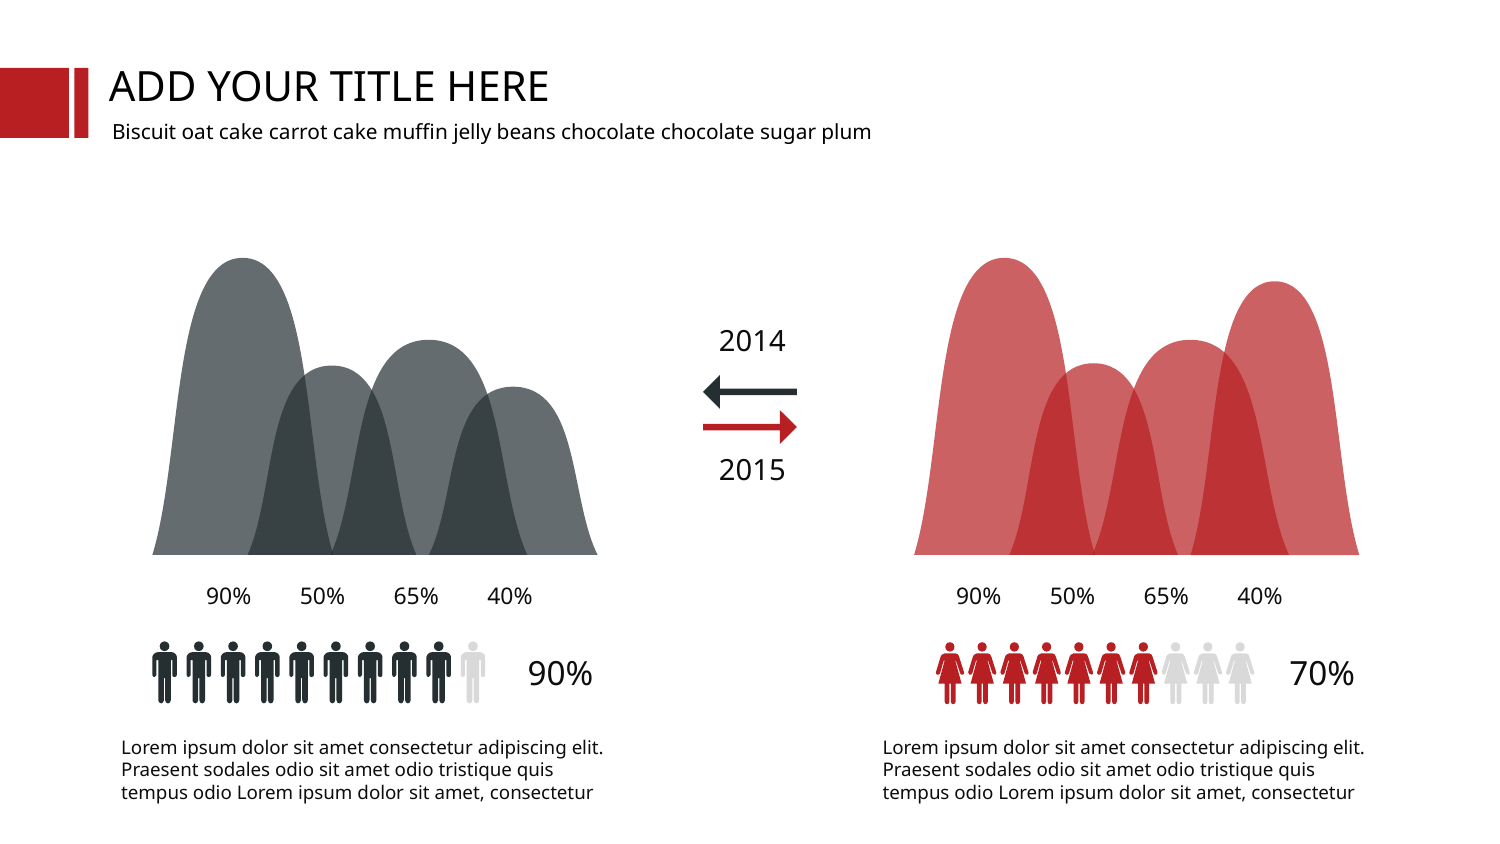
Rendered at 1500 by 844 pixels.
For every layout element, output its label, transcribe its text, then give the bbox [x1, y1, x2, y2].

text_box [1032, 642, 1062, 705]
text_box 65% [1128, 573, 1204, 617]
text_box Lorem ipsum dolor sit amet consectetur adipiscing elit. Praesent sodales odio sit amet odio tristique quis tempus odio Lorem ipsum dolor sit amet, consectetur [867, 728, 1396, 811]
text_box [1225, 642, 1255, 705]
text_box [702, 407, 799, 443]
text_box [328, 338, 488, 556]
text_box [1007, 362, 1133, 556]
text_box 90% [191, 573, 267, 617]
text_box [1189, 280, 1361, 557]
text_box [150, 256, 306, 556]
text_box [1064, 642, 1094, 705]
text_box 90% [512, 644, 609, 700]
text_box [1193, 642, 1223, 705]
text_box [967, 642, 997, 705]
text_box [1000, 642, 1029, 705]
text_box 50% [284, 573, 361, 617]
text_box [1096, 642, 1126, 705]
text_box Lorem ipsum dolor sit amet consectetur adipiscing elit. Praesent sodales odio sit amet odio tristique quis tempus odio Lorem ipsum dolor sit amet, consectetur [106, 728, 634, 811]
text_box 40% [472, 573, 548, 617]
text_box 2015 [704, 443, 801, 494]
text_box [427, 385, 600, 556]
text_box 65% [378, 573, 454, 617]
text_box 50% [1034, 573, 1111, 617]
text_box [1161, 642, 1191, 705]
text_box [912, 256, 1067, 556]
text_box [1129, 642, 1158, 705]
text_box 2014 [704, 315, 801, 365]
text_box [1090, 338, 1223, 556]
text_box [935, 642, 965, 705]
text_box 40% [1222, 573, 1298, 617]
text_box 70% [1274, 644, 1370, 700]
text_box 90% [941, 573, 1017, 617]
text_box [246, 364, 371, 556]
text_box [701, 372, 798, 412]
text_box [152, 641, 486, 704]
